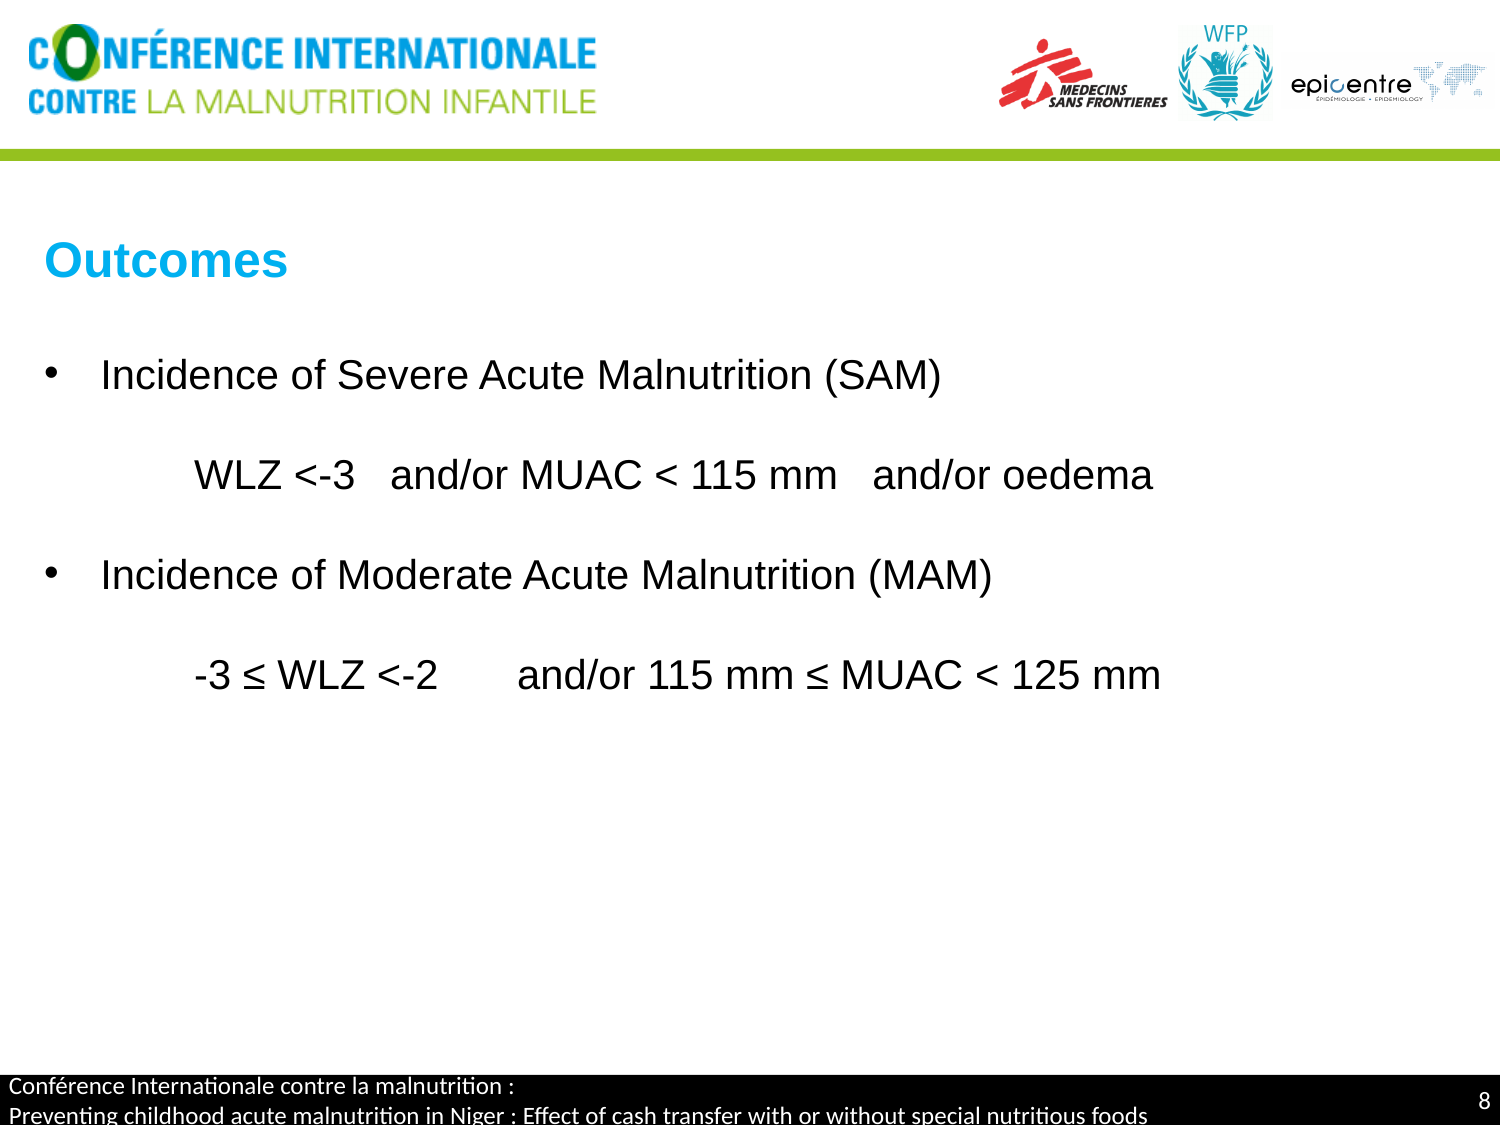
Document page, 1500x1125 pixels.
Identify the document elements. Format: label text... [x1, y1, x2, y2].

footer Conférence Internationale contre la malnutrition : Preventing childhood acute malnutrition in Niger : Effect of cash transfer with or without special nutritious foods [0, 1069, 1471, 1125]
picture [29, 24, 597, 115]
slide_number 8 [1471, 1069, 1500, 1125]
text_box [986, 25, 1496, 121]
text_box Outcomes Incidence of Severe Acute Malnutrition (SAM) WLZ <-3 and/or MUAC < 115 mm and/or oedema Incidence of Moderate Acute Malnutrition (MAM) -3 ≤ WLZ <-2 and/or 115 mm ≤ MUAC < 125 mm [29, 220, 1436, 985]
text_box [0, 147, 1500, 163]
